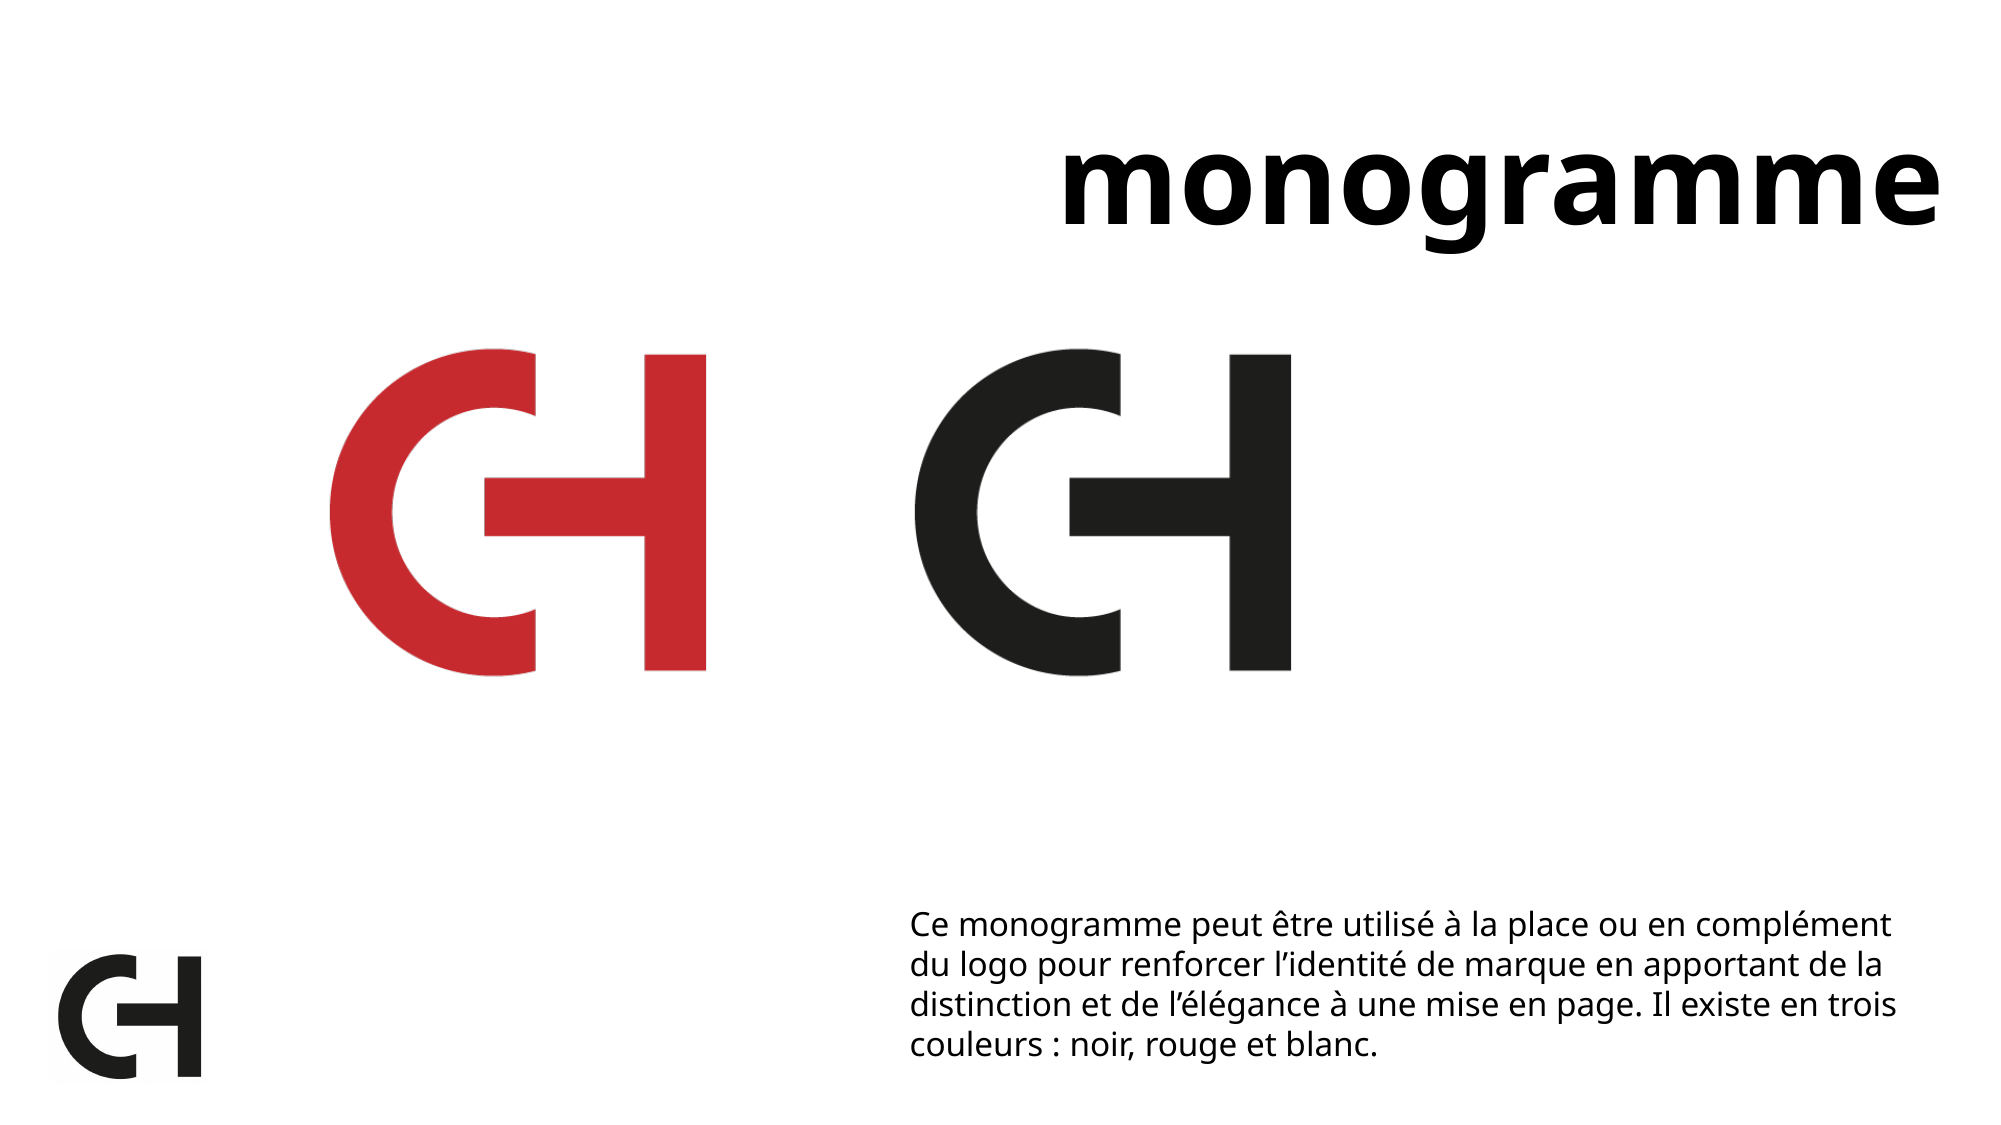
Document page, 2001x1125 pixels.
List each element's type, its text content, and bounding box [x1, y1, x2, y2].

picture [309, 333, 727, 692]
text_box monogramme [0, 92, 1960, 258]
picture [894, 333, 1312, 692]
text_box Ce monogramme peut être utilisé à la place ou en complément du logo pour renforcer l’identité de marque en apportant de la distinction et de l’élégance à une mise en page. Il existe en trois couleurs : noir, rouge et blanc. [894, 896, 1926, 1071]
picture [50, 948, 209, 1085]
